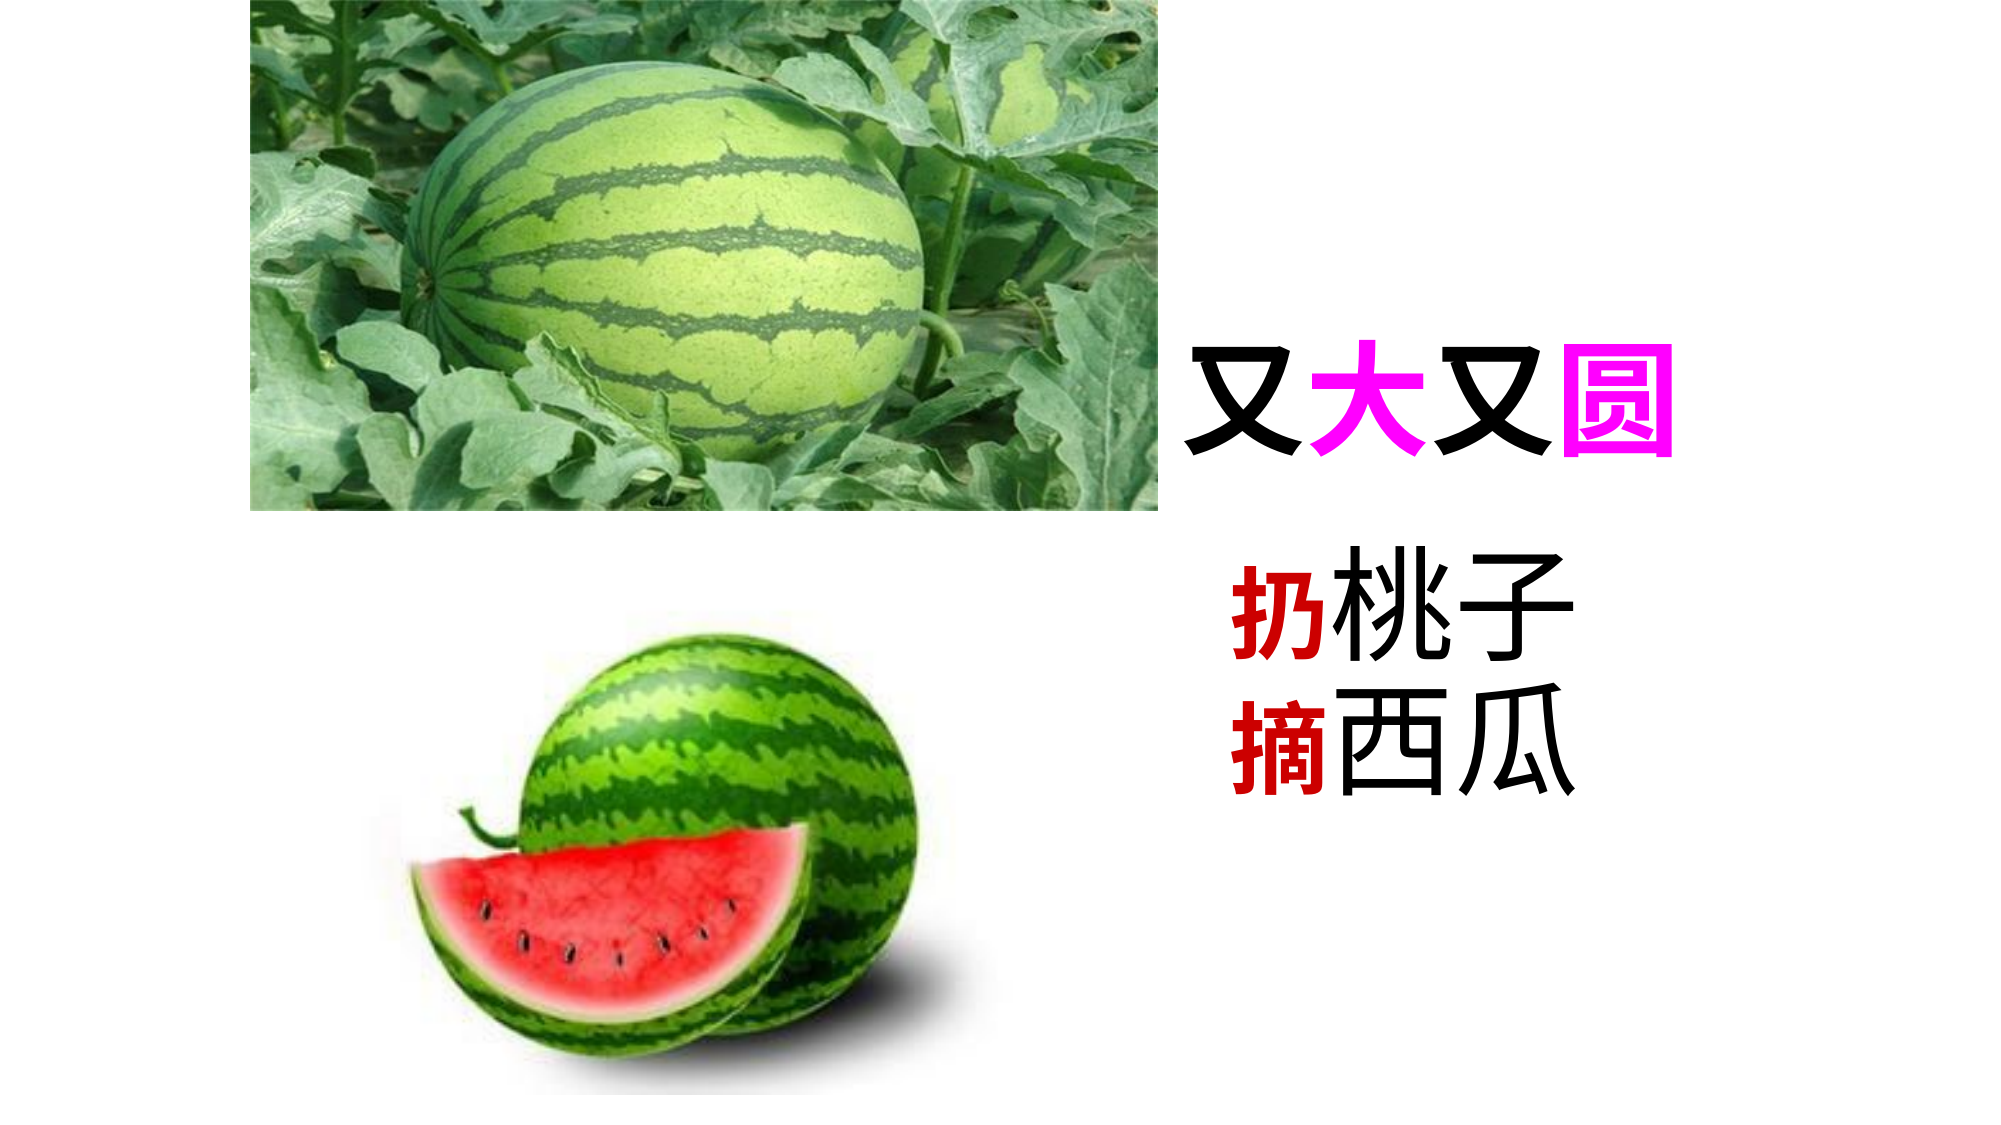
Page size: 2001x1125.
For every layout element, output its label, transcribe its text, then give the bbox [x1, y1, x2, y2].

picture [250, 0, 1158, 511]
picture [340, 530, 1092, 1095]
title 扔桃子 摘西瓜 [1143, 494, 1665, 863]
text_box 又大又圆 [1165, 313, 1718, 479]
